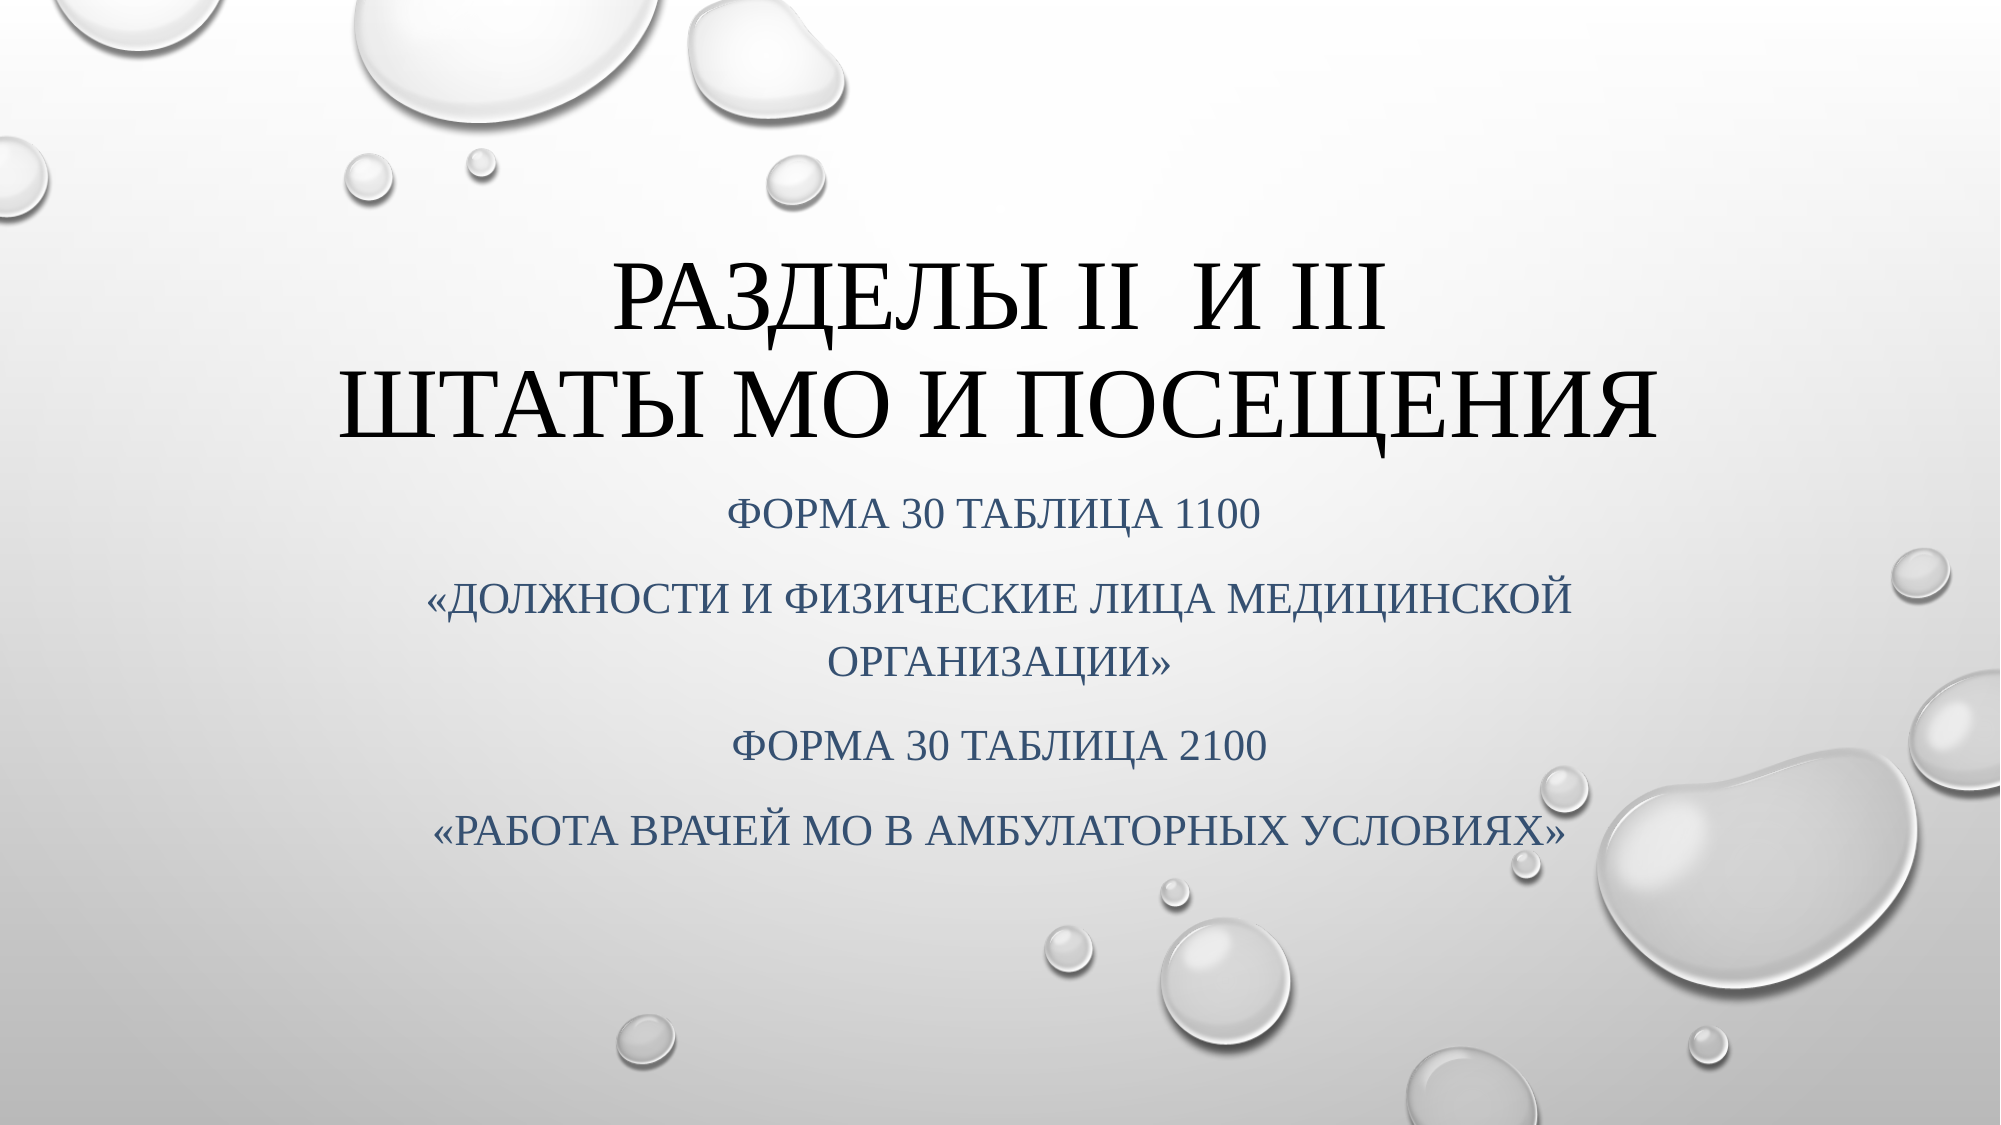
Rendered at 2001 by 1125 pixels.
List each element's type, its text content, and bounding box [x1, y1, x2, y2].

title РазделЫ II и III Штаты МО и посещения [287, 213, 1713, 466]
picture [0, 0, 2000, 1125]
subtitle Форма 30 таблица 1100 «Должности и физические лица медицинской организации» Форма 30 таблица 2100 «Работа врачей МО в амбулаторных условиях» [287, 466, 1713, 863]
